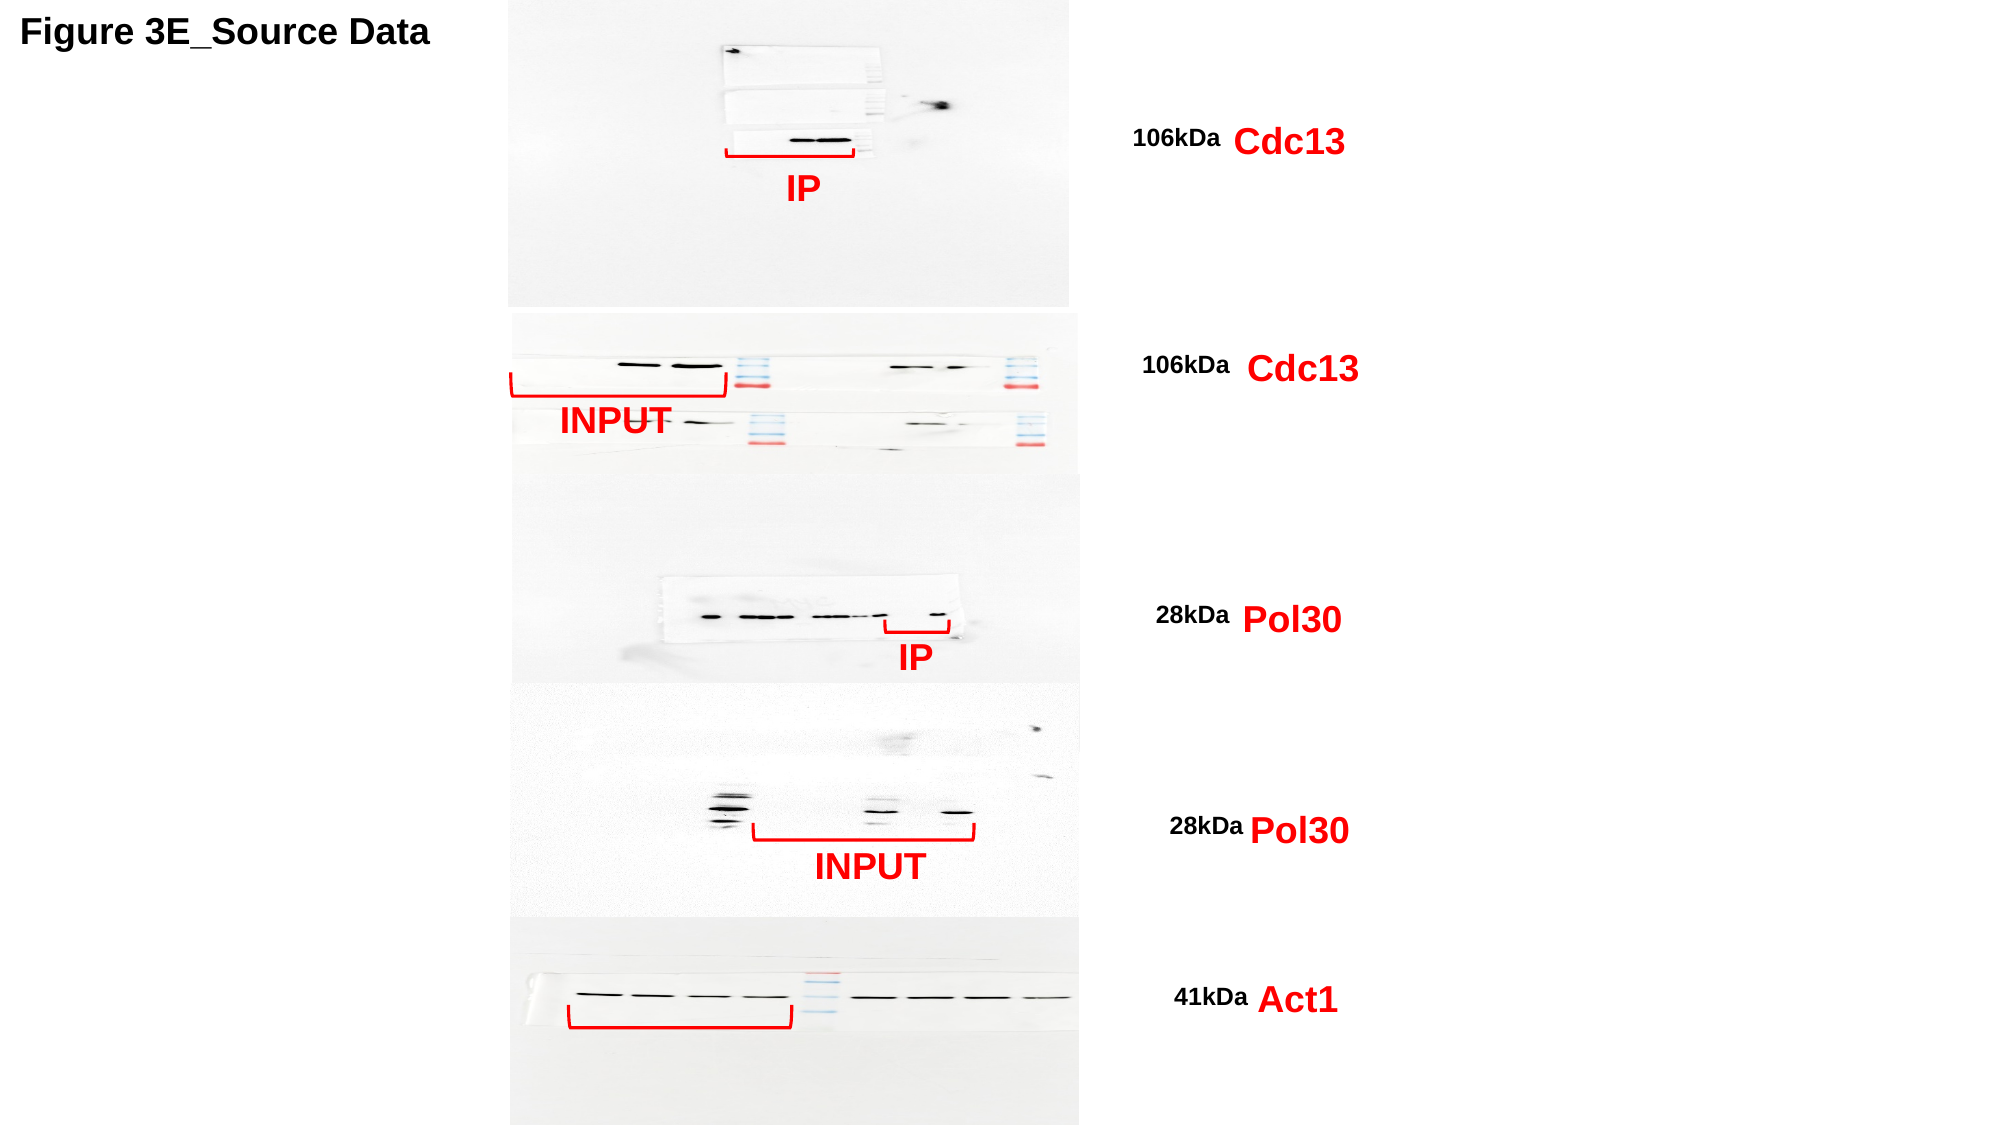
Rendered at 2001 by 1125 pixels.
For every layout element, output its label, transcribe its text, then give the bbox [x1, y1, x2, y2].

picture [508, 0, 1069, 307]
picture [510, 313, 1080, 1125]
text_box 106kDa [1093, 114, 1261, 159]
text_box Cdc13 [1218, 109, 1365, 170]
text_box Act1 [1242, 967, 1370, 1027]
text_box 41kDa [1127, 972, 1295, 1018]
text_box Cdc13 [1232, 336, 1378, 396]
text_box 28kDa [1109, 590, 1277, 636]
text_box Figure 3E_Source Data [0, 0, 450, 60]
text_box 106kDa [1102, 340, 1270, 386]
text_box Pol30 [1235, 798, 1381, 859]
text_box Pol30 [1227, 588, 1374, 648]
text_box 28kDa [1123, 802, 1290, 847]
